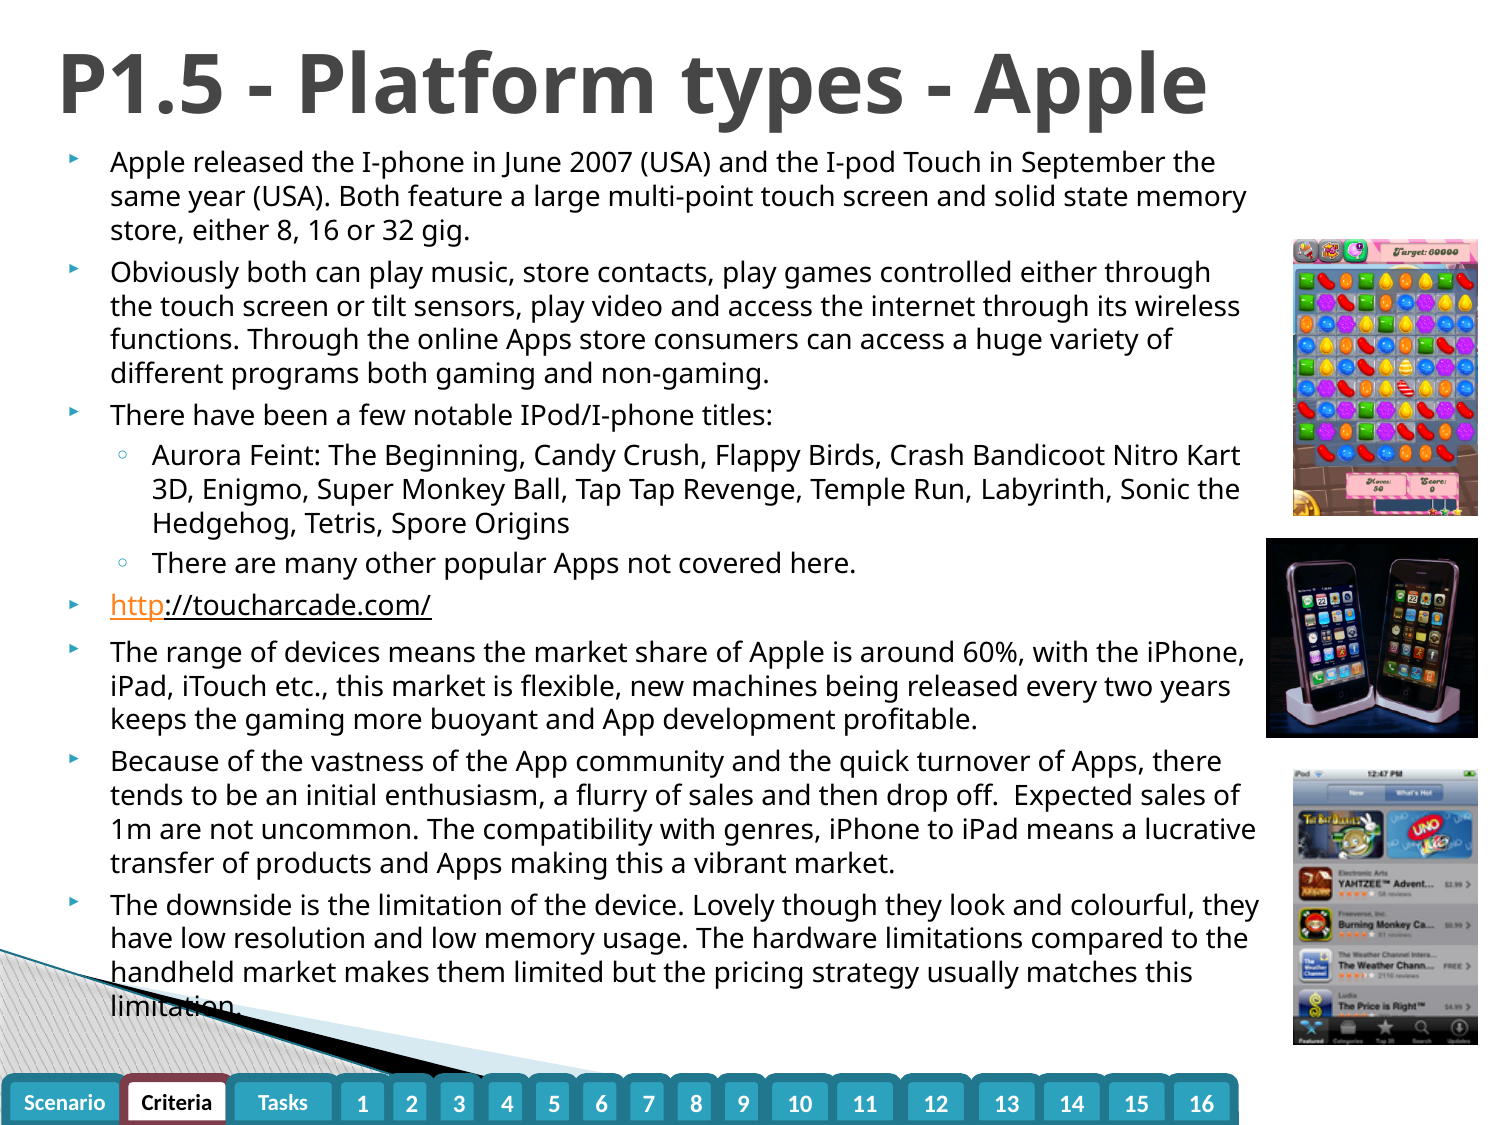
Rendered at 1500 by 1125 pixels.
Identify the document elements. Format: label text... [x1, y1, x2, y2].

picture [1265, 538, 1478, 739]
picture [1293, 768, 1478, 1046]
picture [1293, 239, 1478, 516]
title P1.5 - Platform types - Apple [41, 23, 1421, 138]
list Apple released the I-phone in June 2007 (USA) and the I-pod Touch in September the same year (USA). Both feature a large multi-point touch screen and solid state memory store, either 8, 16 or 32 gig. Obviously both can play music, store contacts, play games controlled either through the touch screen or tilt sensors, play video and access the internet through its wireless functions. Through the online Apps store consumers can access a huge variety of different programs both gaming and non-gaming. There have been a few notable IPod/I-phone titles: Aurora Feint: The Beginning, Candy Crush, Flappy Birds, Crash Bandicoot Nitro Kart 3D, Enigmo, Super Monkey Ball, Tap Tap Revenge, Temple Run, Labyrinth, Sonic the Hedgehog, Tetris, Spore Origins There are many other popular Apps not covered here. http://toucharcade.com/ The range of devices means the market share of Apple is around 60%, with the iPhone, iPad, iTouch etc., this market is flexible, new machines being released every two years keeps the gaming more buoyant and App development profitable. Because of the vastness of the App community and the quick turnover of Apps, there tends to be an initial enthusiasm, a flurry of sales and then drop off. Expected sales of 1m are not uncommon. The compatibility with genres, iPhone to iPad means a lucrative transfer of products and Apps making this a vibrant market. The downside is the limitation of the device. Lovely though they look and colourful, they have low resolution and low memory usage. The hardware limitations compared to the handheld market makes them limited but the pricing strategy usually matches this limitation. [35, 137, 1277, 1020]
